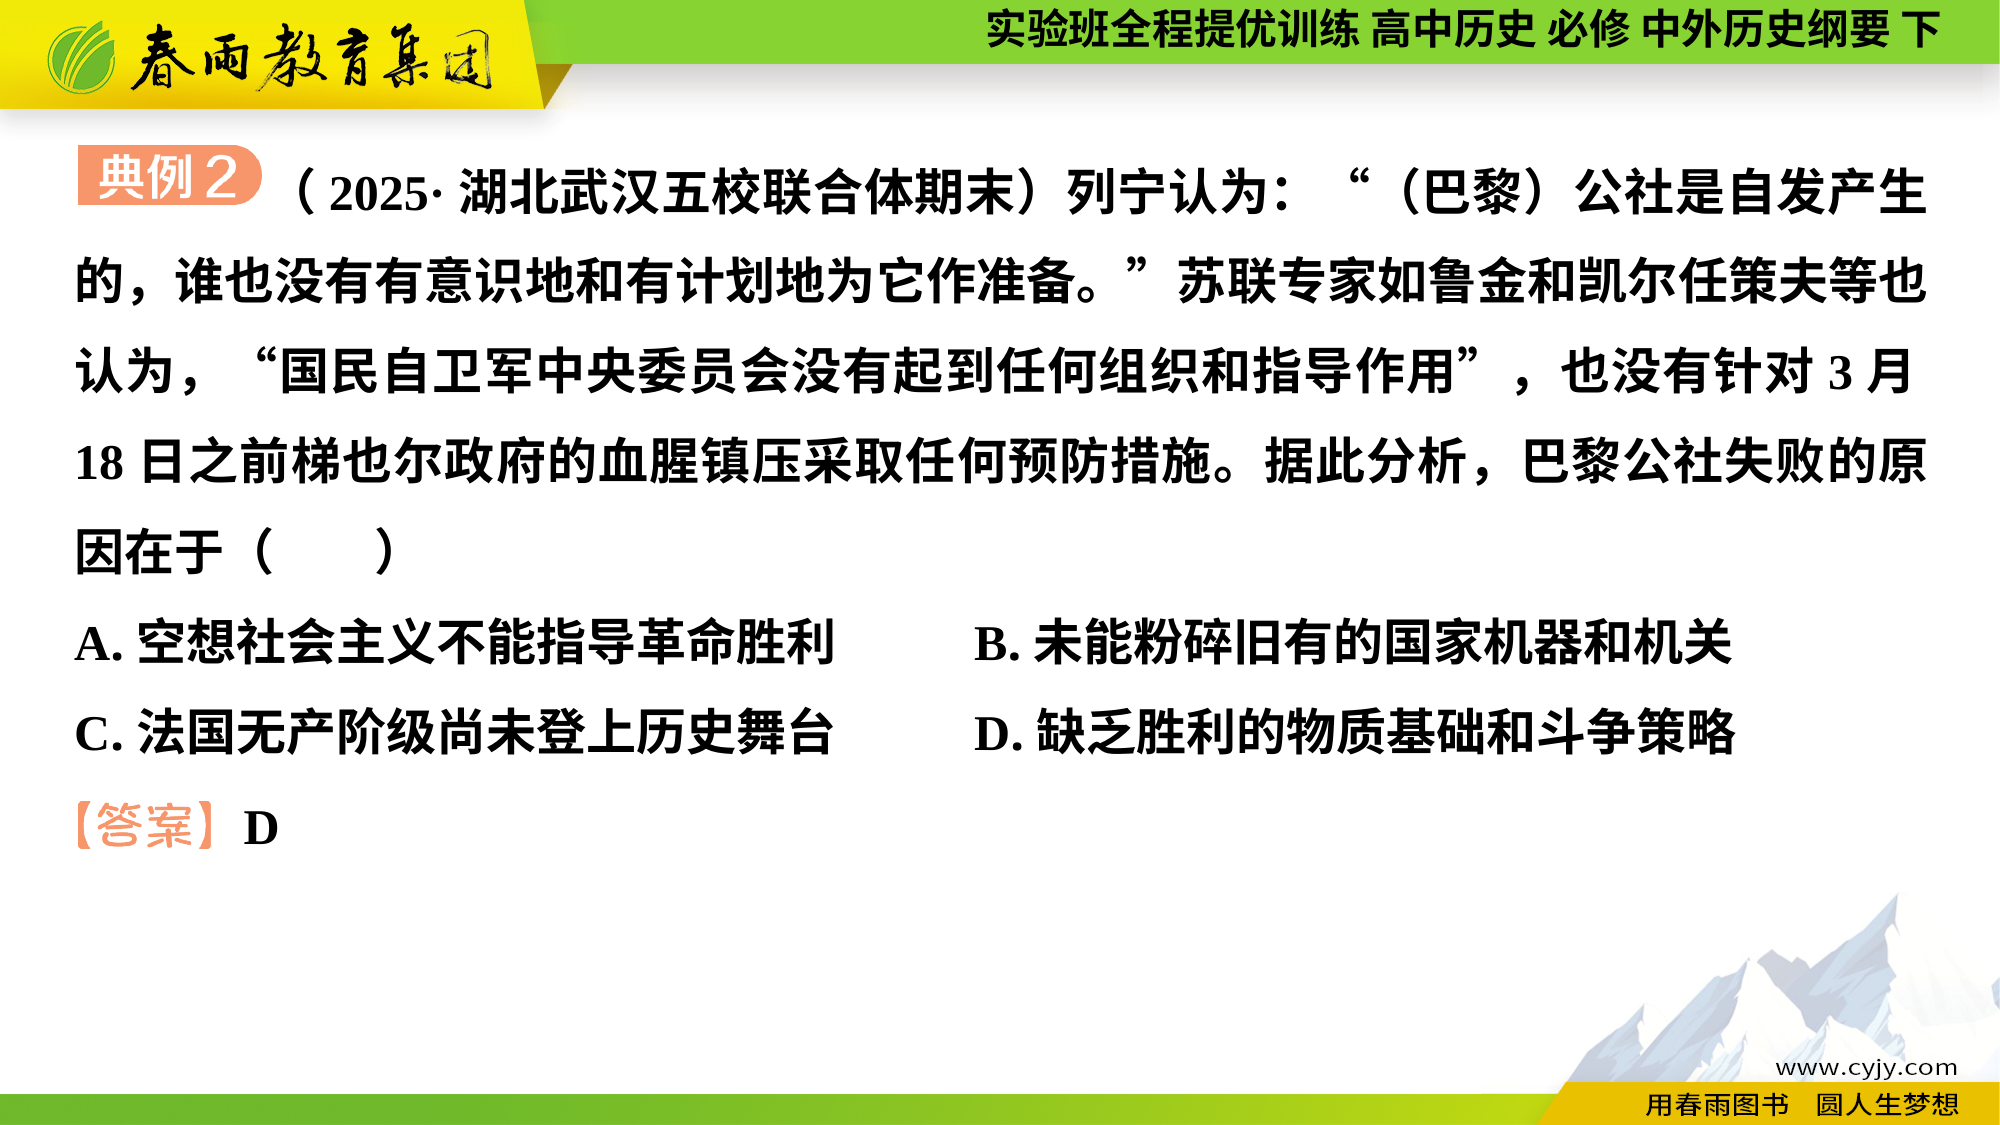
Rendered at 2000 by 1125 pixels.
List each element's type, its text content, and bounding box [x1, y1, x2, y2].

list （2025·湖北武汉五校联合体期末）列宁认为：“（巴黎）公社是自发产生的，谁也没有有意识地和有计划地为它作准备。”苏联专家如鲁金和凯尔任策夫等也认为，“国民自卫军中央委员会没有起到任何组织和指导作用”，也没有针对3月18日之前梯也尔政府的血腥镇压采取任何预防措施。据此分析，巴黎公社失败的原因在于（ ） A.空想社会主义不能指导革命胜利 B.未能粉碎旧有的国家机器和机关 C.法国无产阶级尚未登上历史舞台 D.缺乏胜利的物质基础和斗争策略 [59, 122, 1944, 774]
picture [0, 0, 2000, 1125]
text_box D [228, 786, 295, 862]
